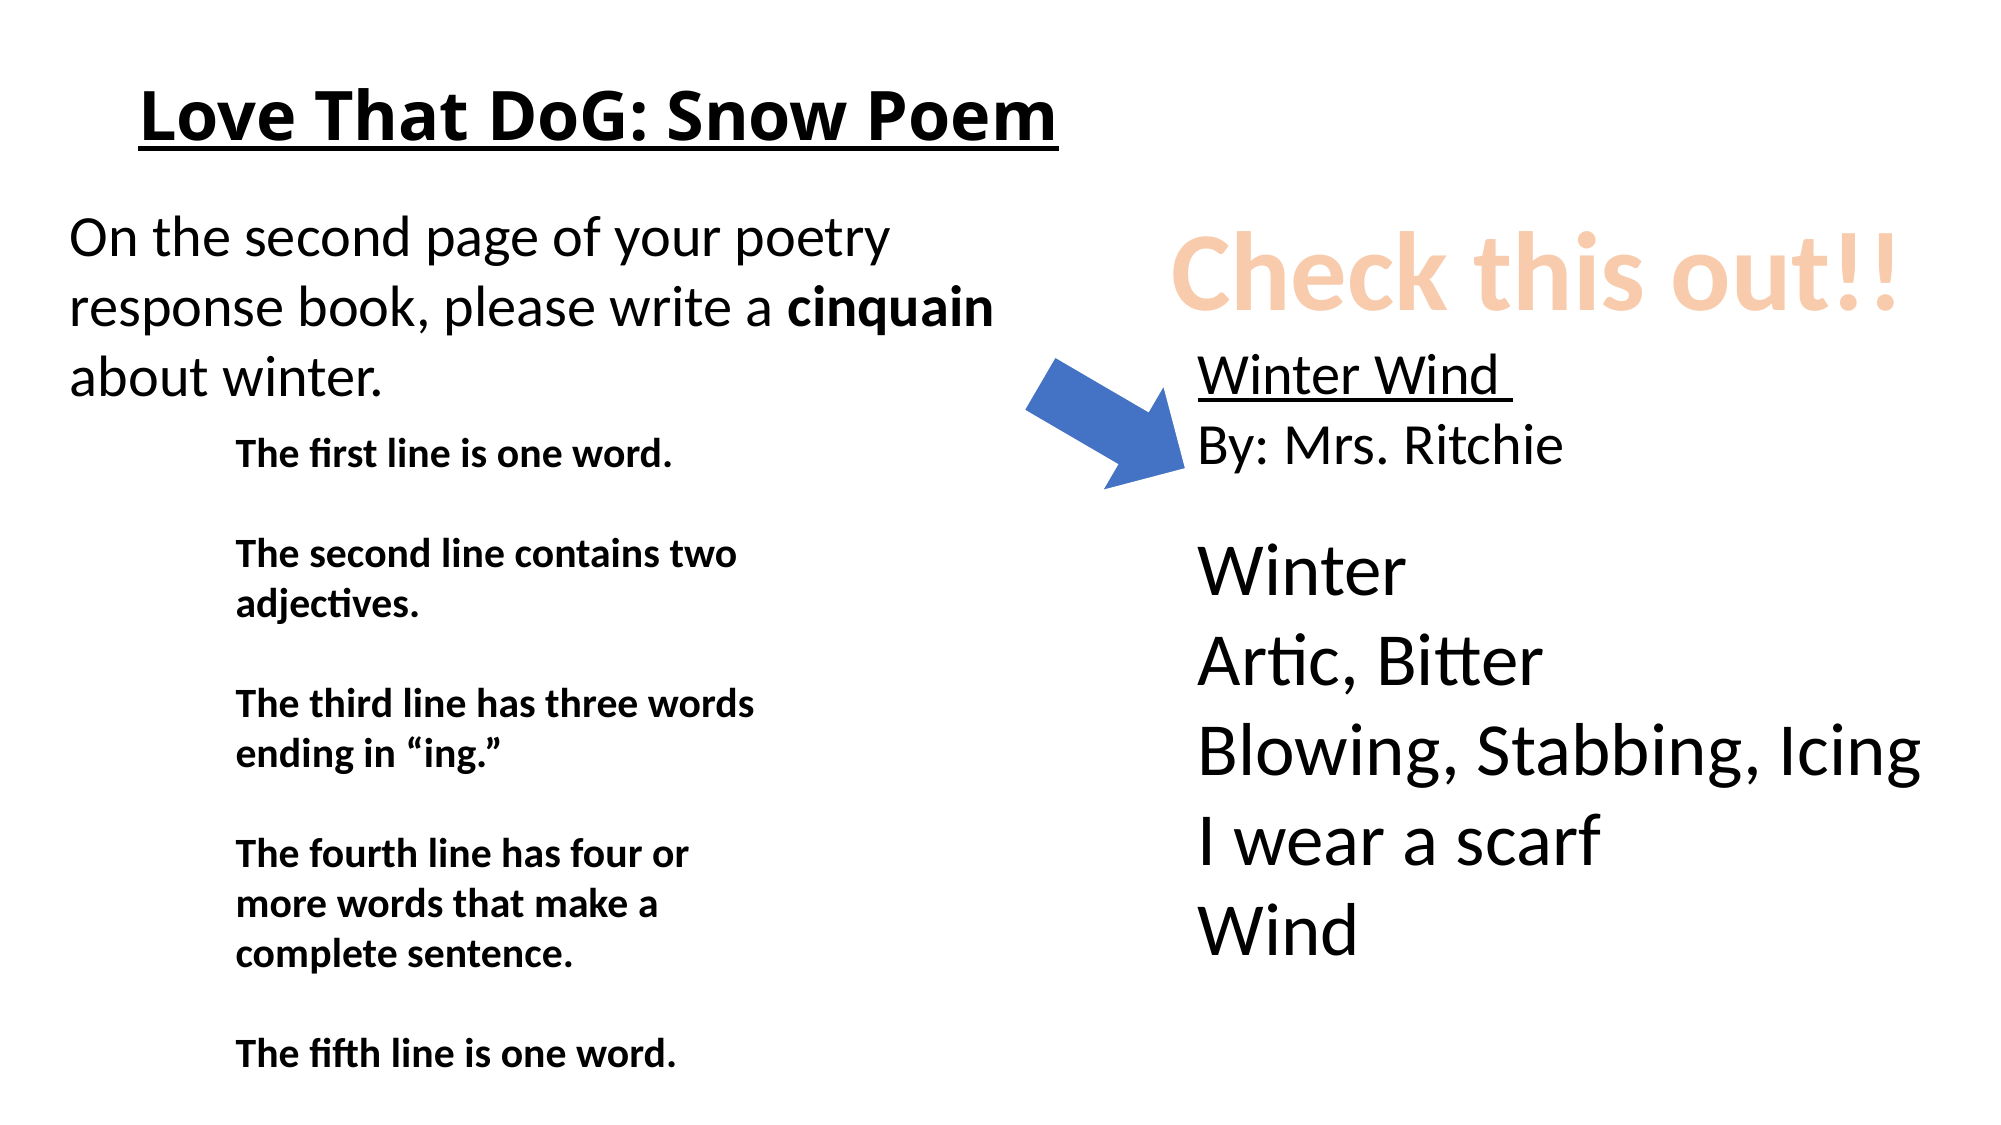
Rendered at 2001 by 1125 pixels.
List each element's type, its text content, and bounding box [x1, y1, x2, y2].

text_box On the second page of your poetry response book, please write a cinquain about winter. [55, 190, 1063, 416]
text_box [1020, 353, 1189, 495]
title Love That DoG: Snow Poem [123, 0, 1849, 218]
text_box Winter Wind By: Mrs. Ritchie Winter Artic, Bitter Blowing, Stabbing, Icing I wear a scarf Wind [1182, 328, 1977, 1079]
text_box Check this out!! [1076, 190, 2000, 341]
text_box The first line is one word. The second line contains two adjectives. The third line has three words ending in “ing.” The fourth line has four or more words that make a complete sentence. The fifth line is one word. [220, 418, 802, 1084]
